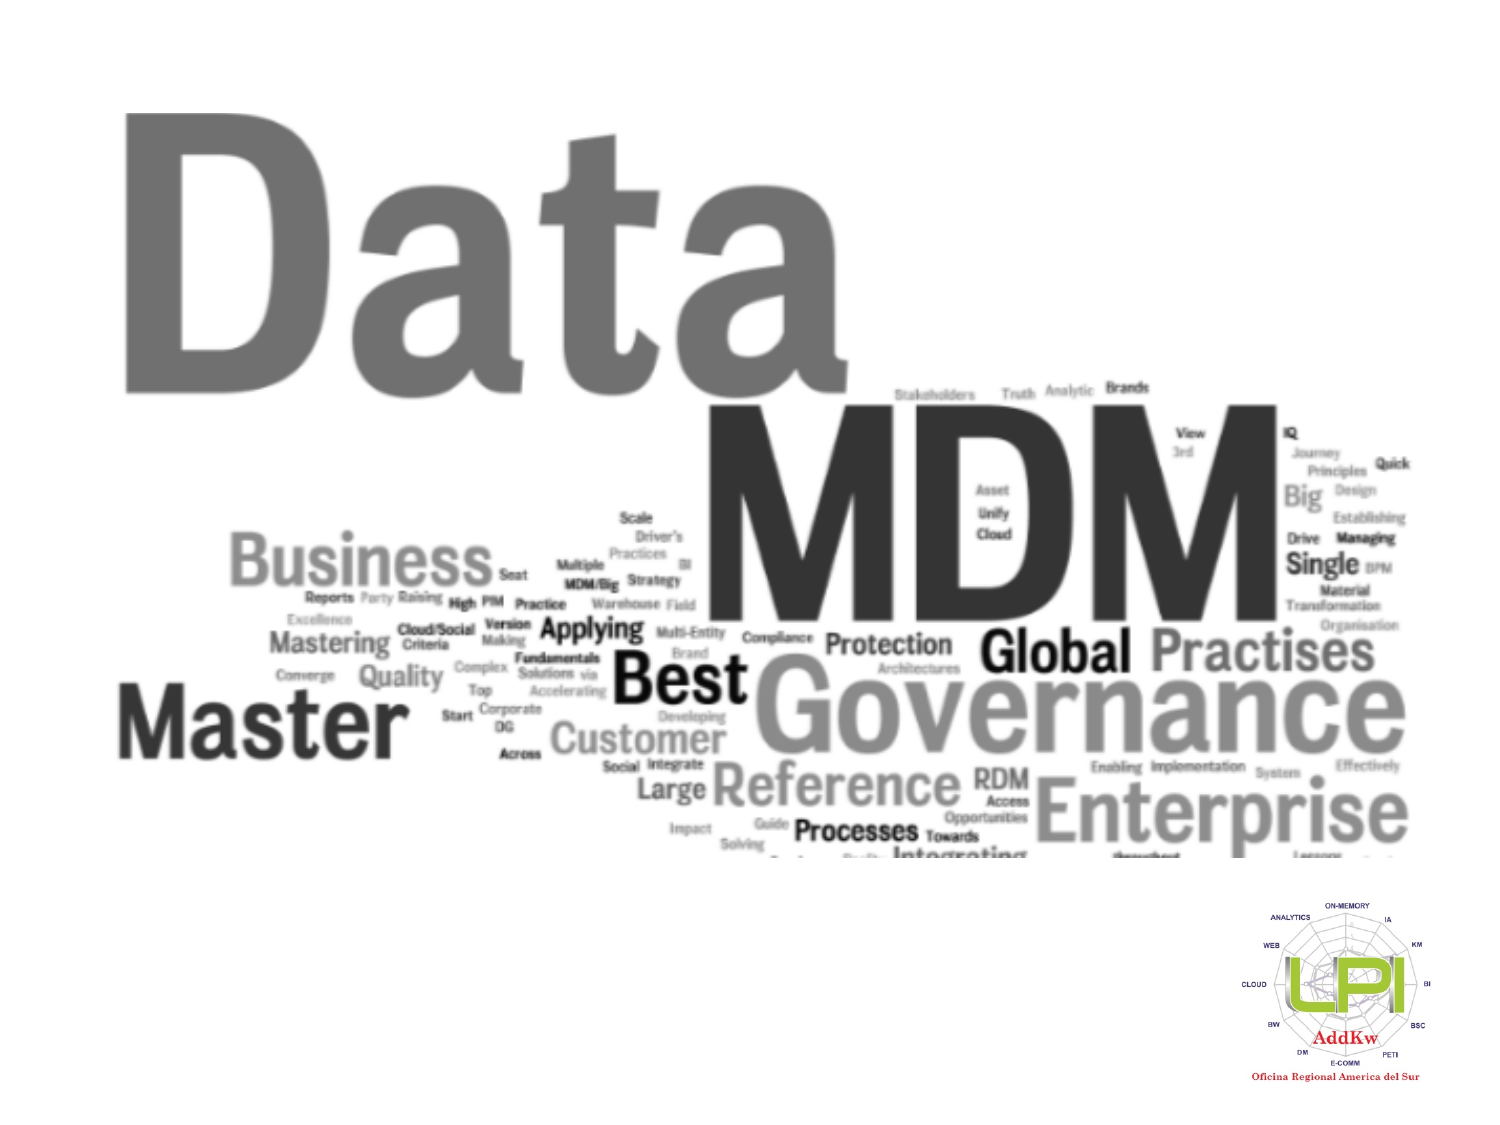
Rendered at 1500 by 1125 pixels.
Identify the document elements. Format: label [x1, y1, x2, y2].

picture [1234, 893, 1437, 1083]
picture [111, 113, 1417, 858]
